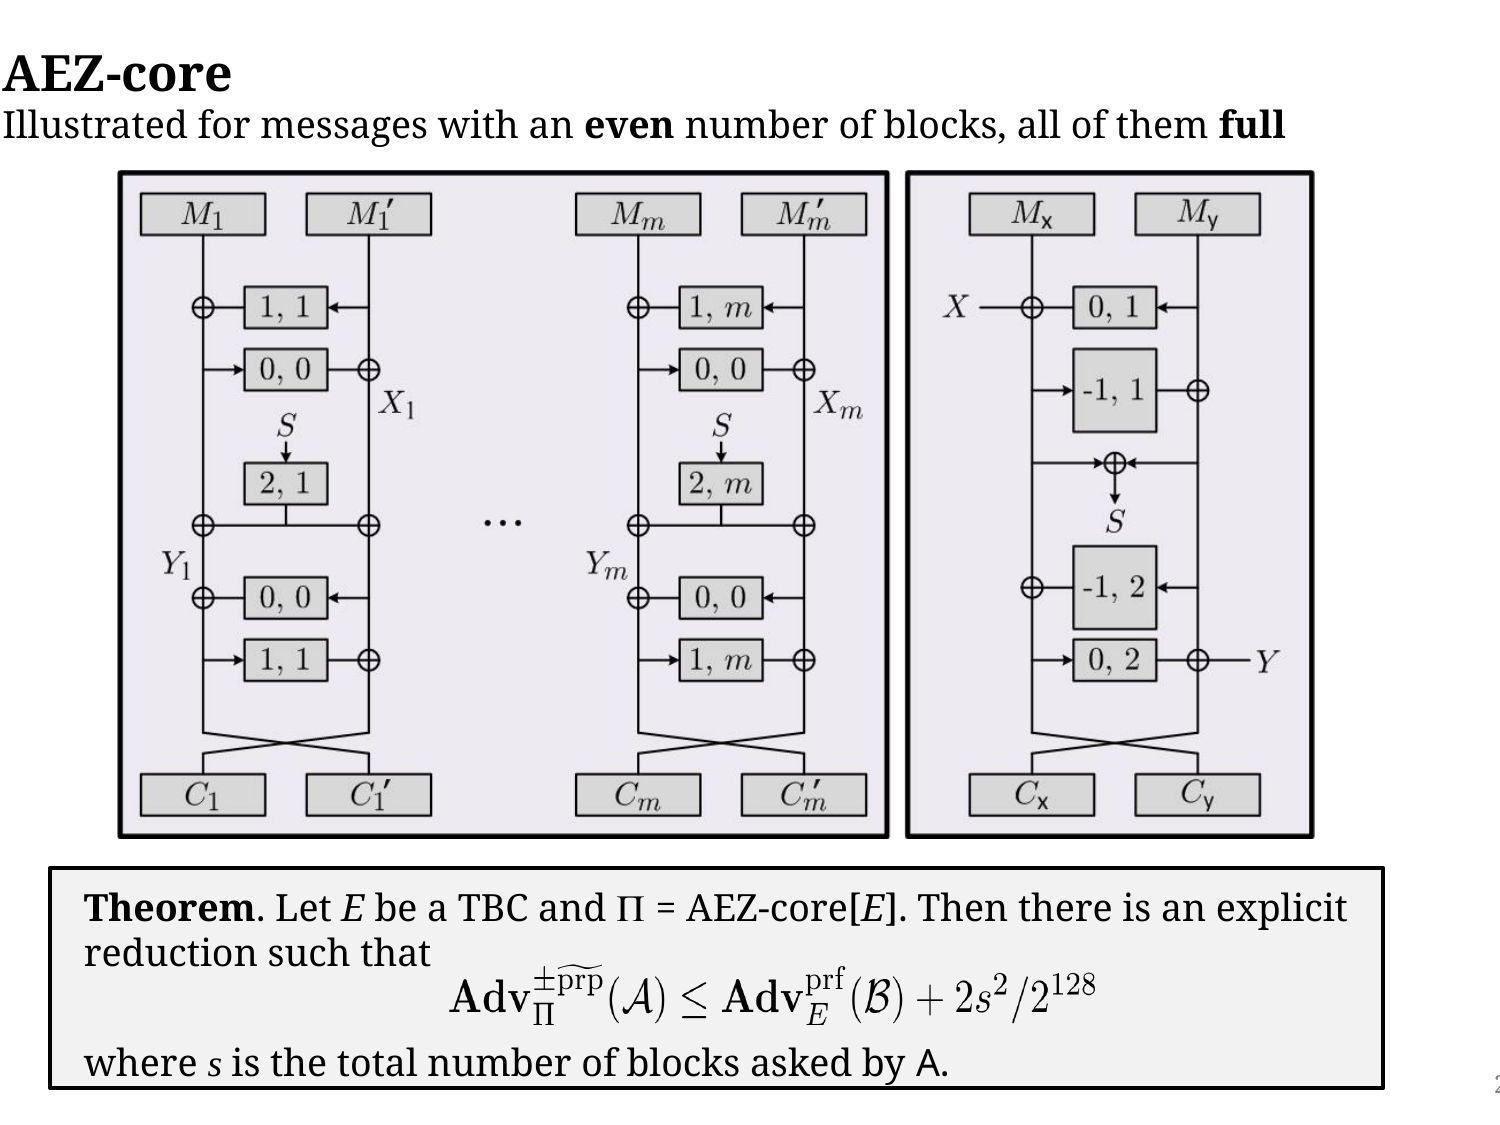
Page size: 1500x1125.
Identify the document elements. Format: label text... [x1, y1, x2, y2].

text_box [48, 866, 1385, 1090]
picture [117, 169, 1316, 839]
text_box AEZ-core Illustrated for messages with an even number of blocks, all of them full [0, 34, 1301, 199]
picture [449, 964, 1095, 1025]
text_box Theorem. Let E be a TBC and P = AEZ-core[E]. Then there is an explicit reduction such that where s is the total number of blocks asked by A. [69, 876, 1369, 1092]
